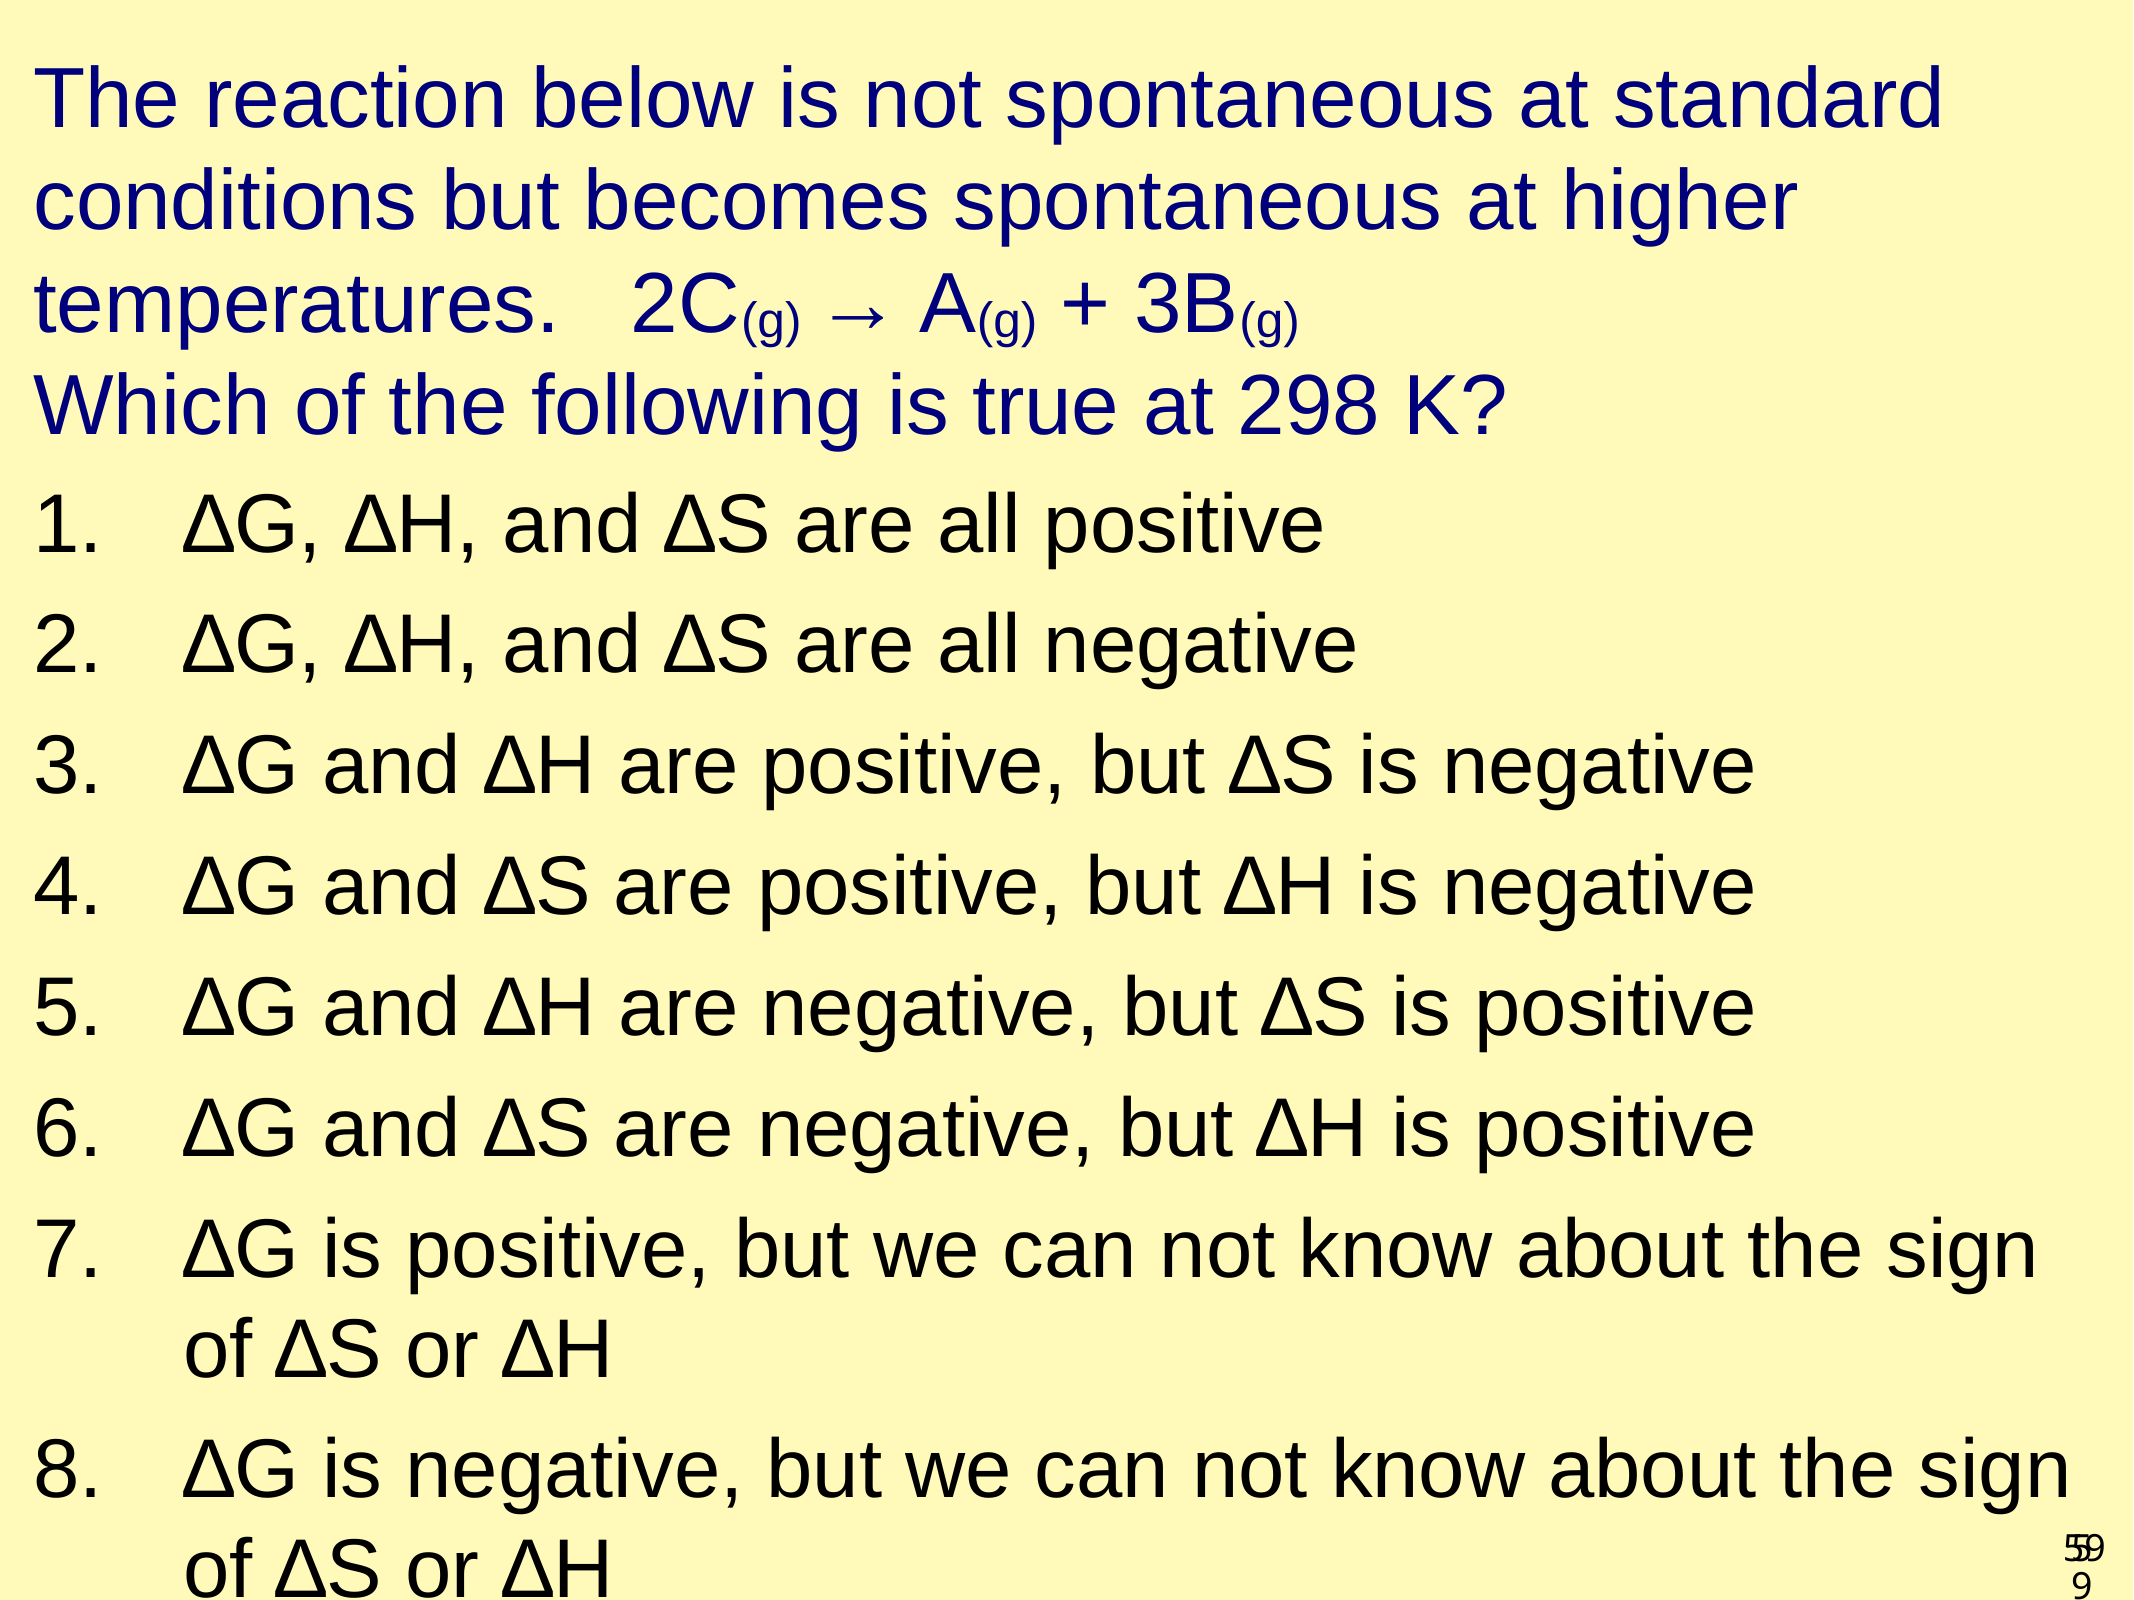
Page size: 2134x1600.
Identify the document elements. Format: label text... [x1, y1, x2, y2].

text_box 59 [2056, 1516, 2113, 1578]
list ∆G, ∆H, and ∆S are all positive ∆G, ∆H, and ∆S are all negative ∆G and ∆H are positive, but ∆S is negative ∆G and ∆S are positive, but ∆H is negative ∆G and ∆H are negative, but ∆S is positive ∆G and ∆S are negative, but ∆H is positive ∆G is positive, but we can not know about the sign of ∆S or ∆H ∆G is negative, but we can not know about the sign of ∆S or ∆H [32, 468, 2116, 1578]
title The reaction below is not spontaneous at standard conditions but becomes spontaneous at higher temperatures. 2C(g) → A(g) + 3B(g) Which of the following is true at 298 K? [32, 41, 2116, 449]
